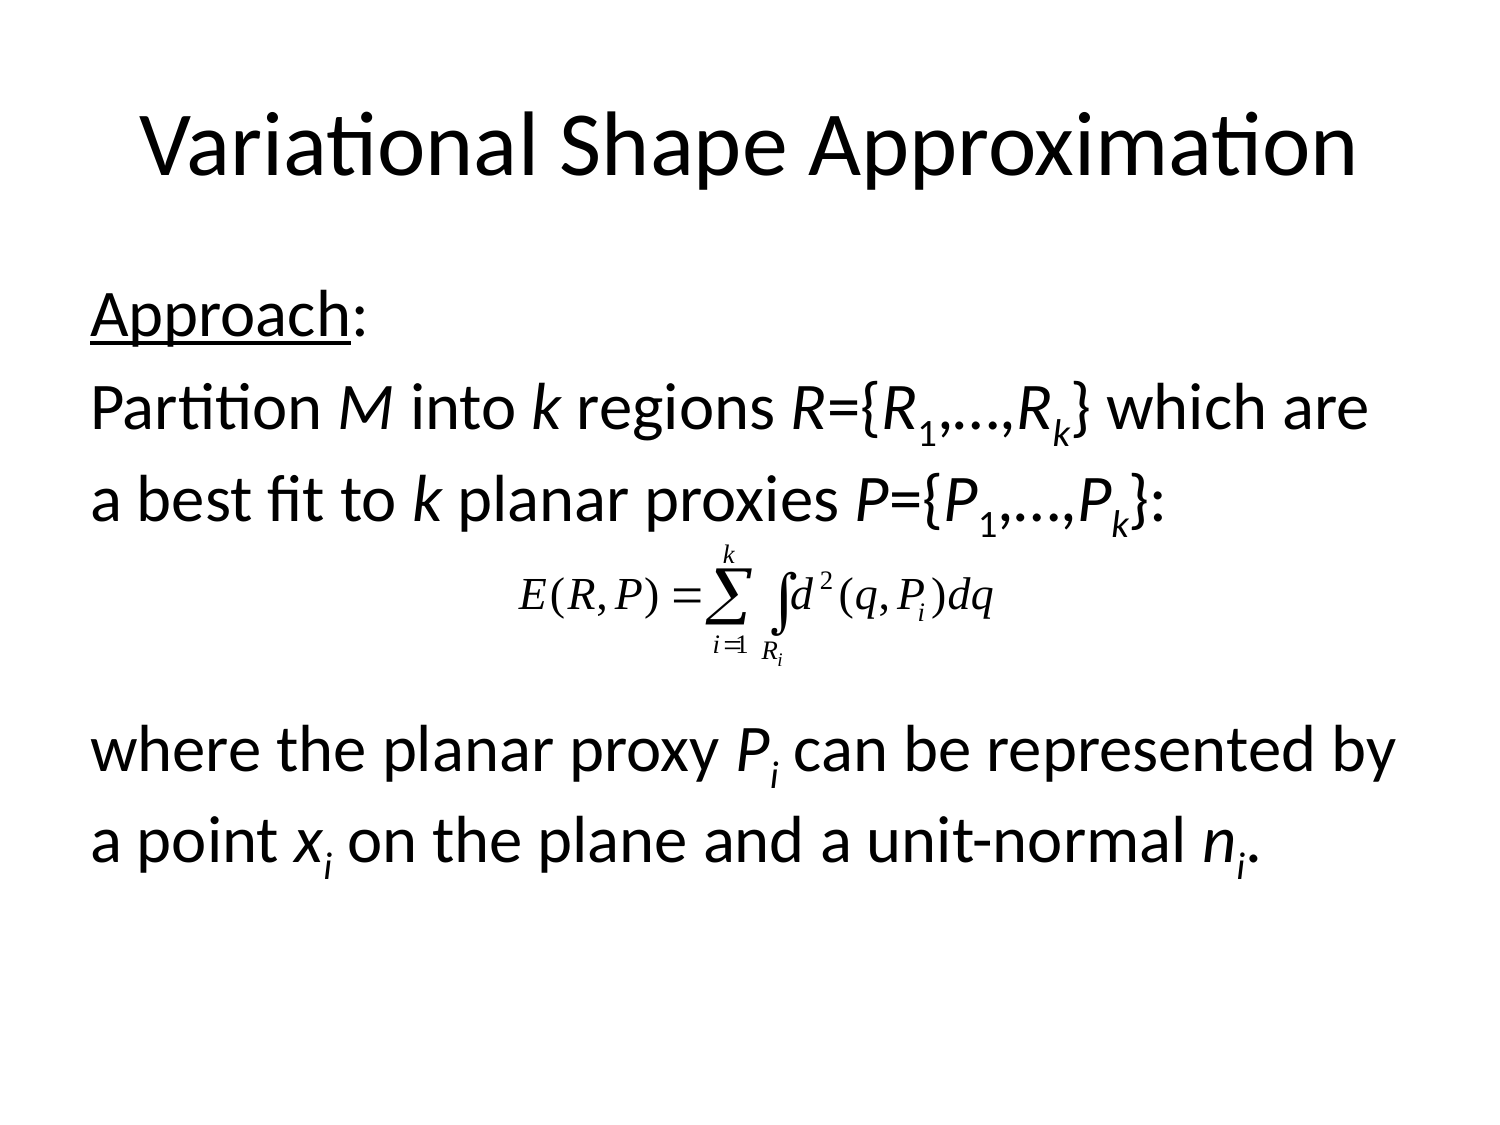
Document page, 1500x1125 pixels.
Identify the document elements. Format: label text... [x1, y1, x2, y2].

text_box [510, 533, 1004, 676]
title Variational Shape Approximation [75, 45, 1425, 233]
list Approach: Partition M into k regions R={R1,…,Rk} which are a best fit to k planar proxies P={P1,…,Pk}: where the planar proxy Pi can be represented by a point xi on the plane and a unit-normal ni. [75, 262, 1425, 1005]
